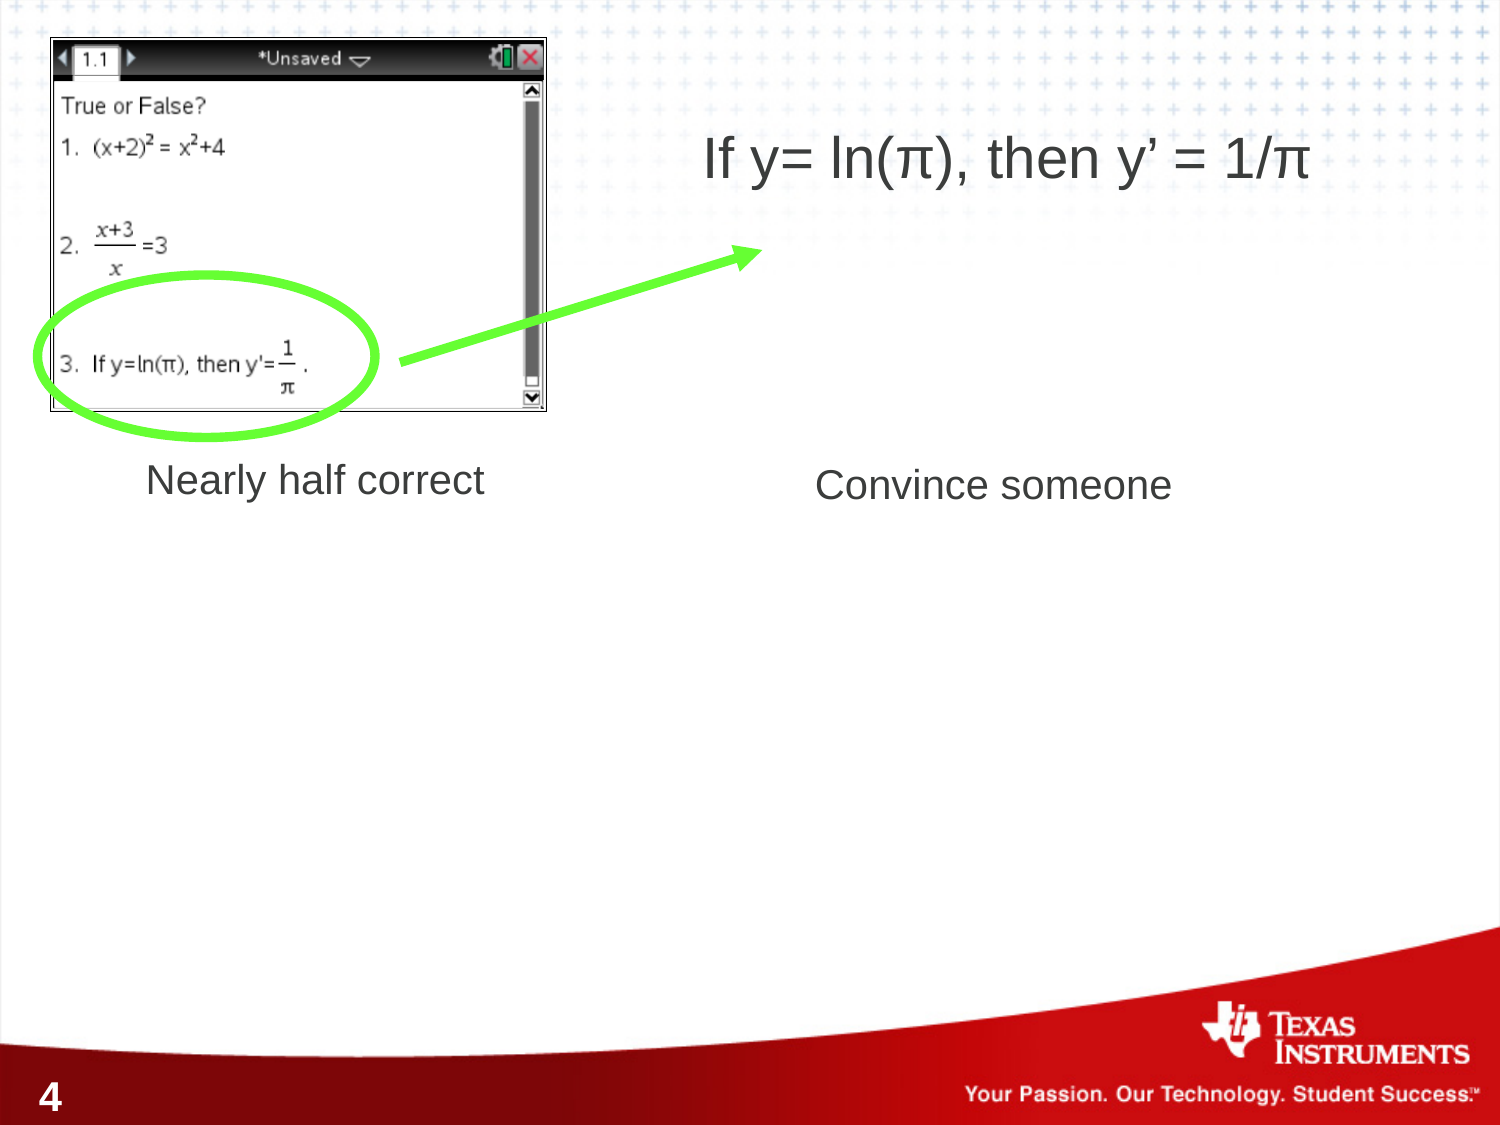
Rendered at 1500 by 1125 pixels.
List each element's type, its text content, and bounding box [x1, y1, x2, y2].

text_box [37, 333, 44, 379]
text_box Nearly half correct [130, 445, 500, 511]
text_box [551, 247, 763, 316]
text_box If y= ln(π), then y’ = 1/π [687, 112, 1363, 198]
text_box [104, 421, 309, 438]
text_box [37, 537, 741, 1063]
picture [0, 0, 1500, 1125]
text_box Convince someone [799, 450, 1388, 515]
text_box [771, 537, 1476, 1063]
